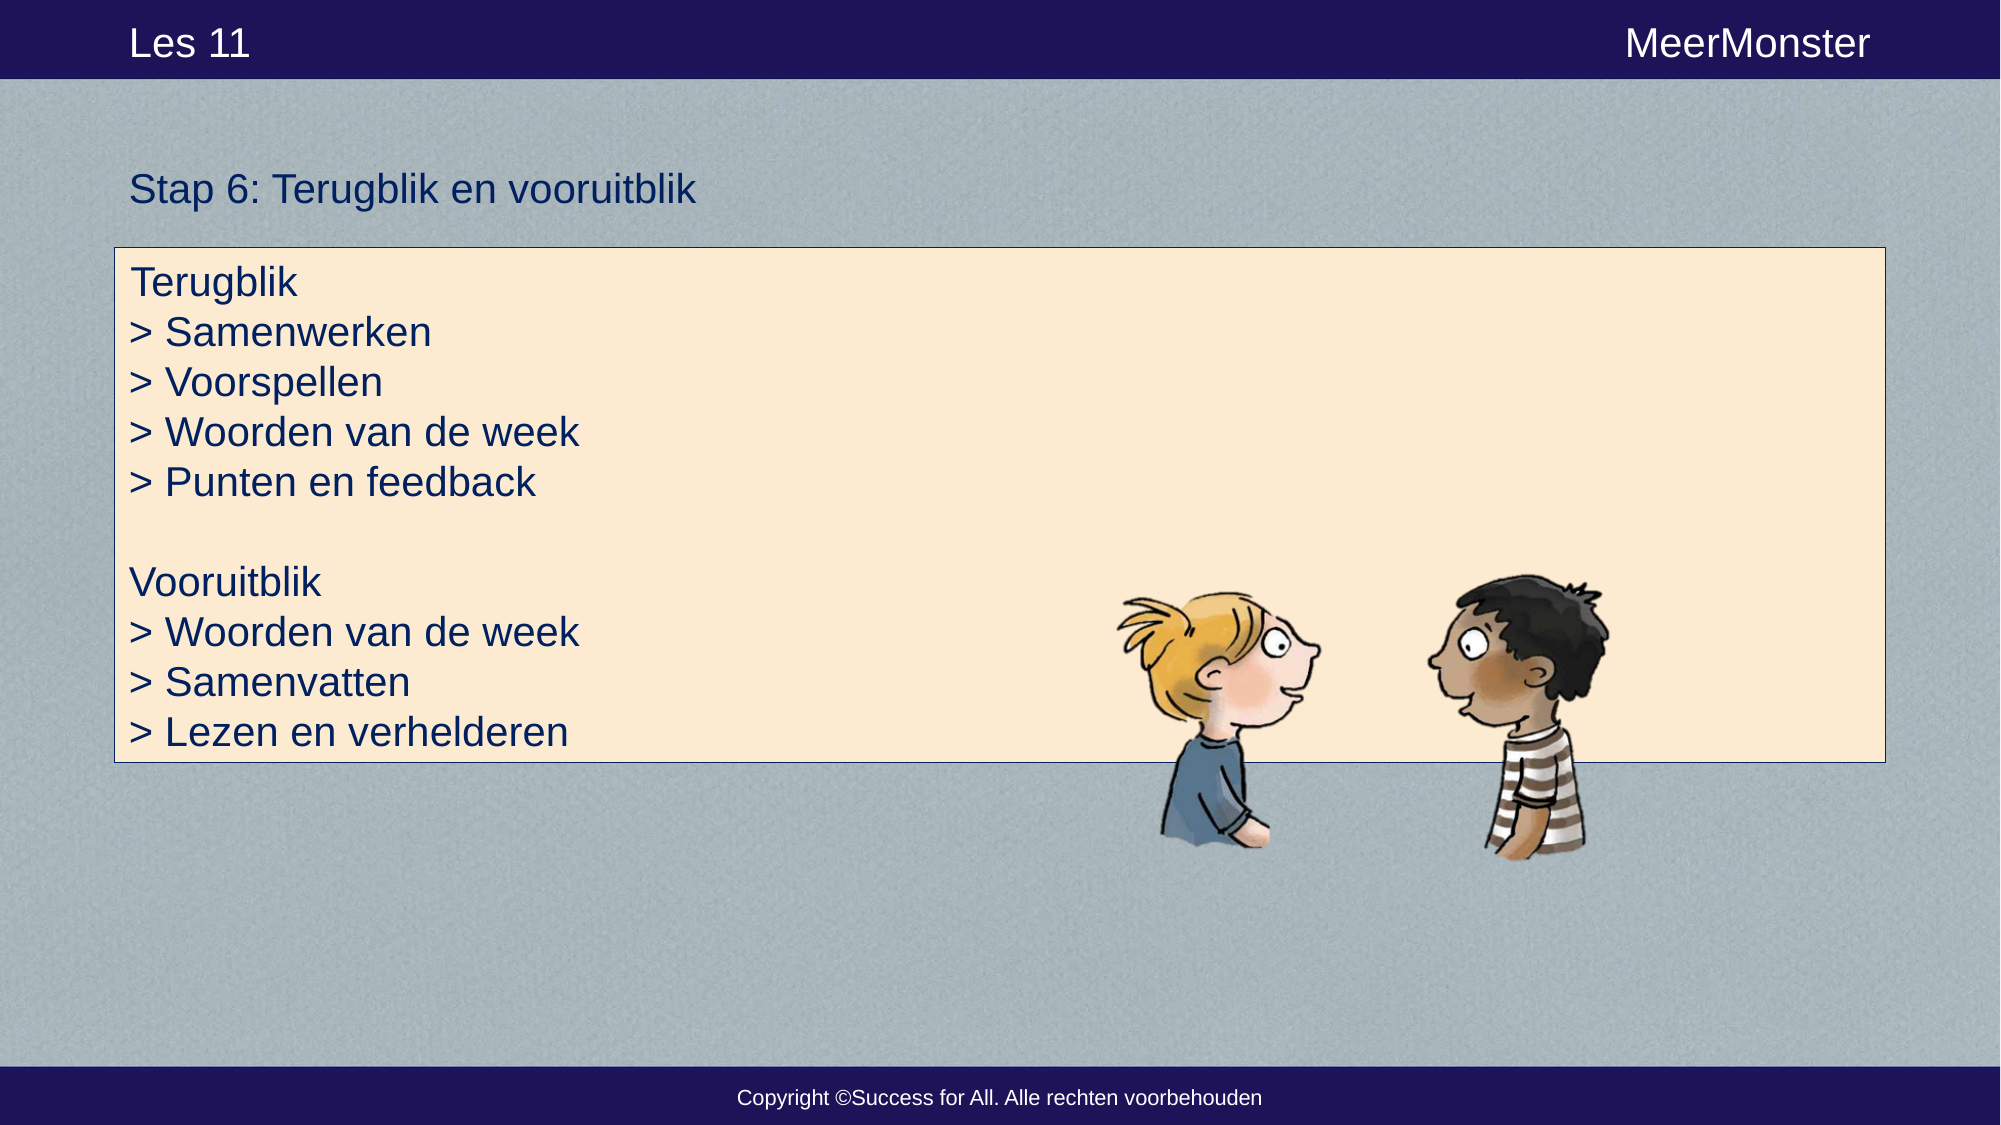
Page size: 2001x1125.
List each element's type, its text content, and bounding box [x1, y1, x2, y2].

text_box Terugblik > Samenwerken > Voorspellen > Woorden van de week > Punten en feedback Vooruitblik > Woorden van de week > Samenvatten > Lezen en verhelderen [114, 247, 1886, 763]
text_box Stap 6: Terugblik en vooruitblik [114, 154, 907, 220]
text_box Copyright ©Success for All. Alle rechten voorbehouden [0, 1076, 2000, 1125]
text_box Les 11 [114, 8, 354, 73]
picture [0, 0, 2001, 1125]
text_box MeerMonster [999, 8, 1886, 73]
